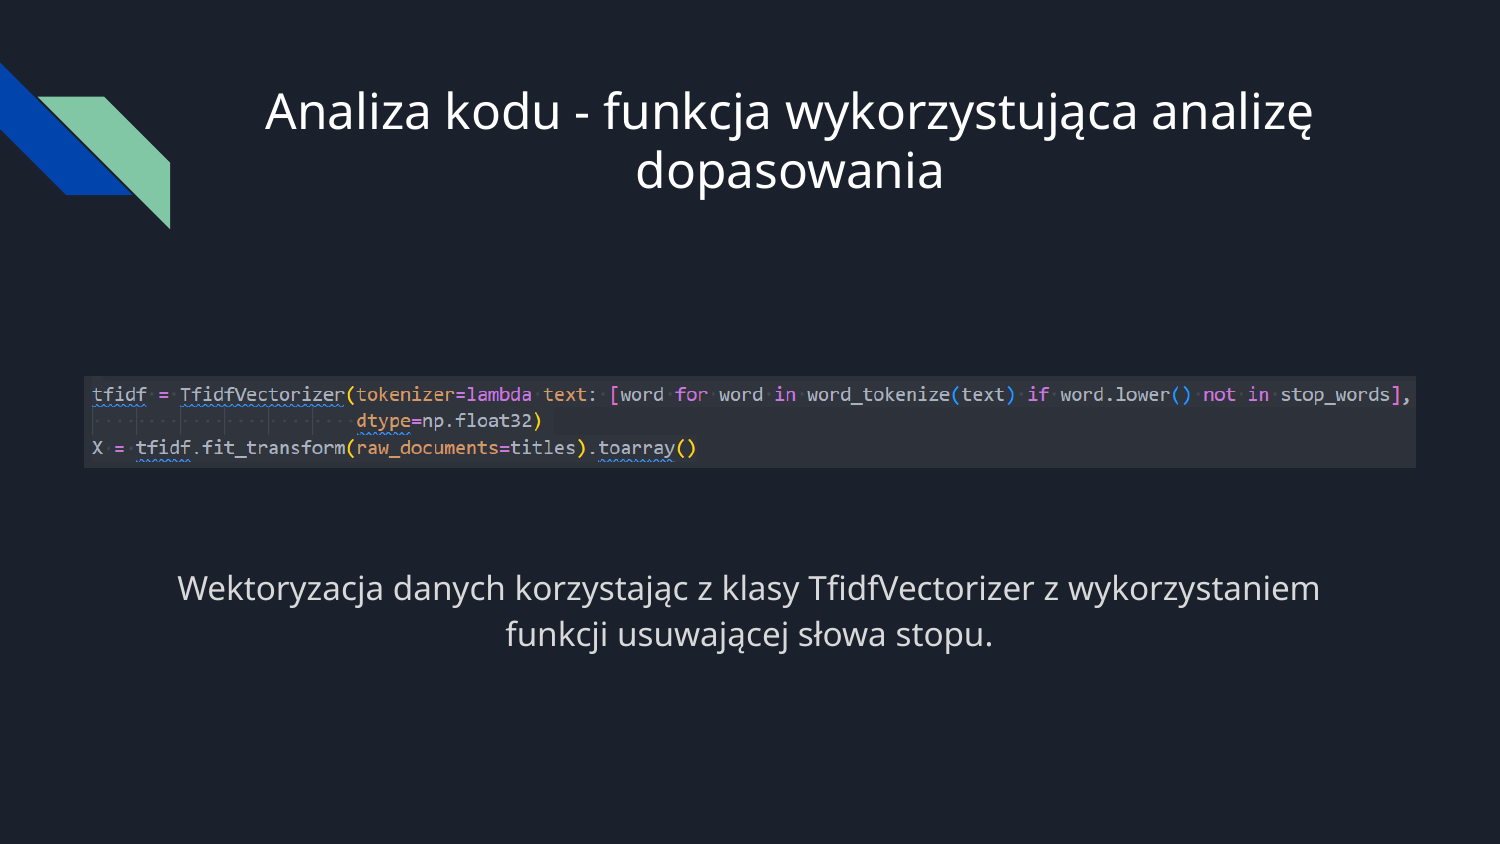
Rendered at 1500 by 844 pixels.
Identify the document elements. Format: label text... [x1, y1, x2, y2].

title Analiza kodu - funkcja wykorzystująca analizę dopasowania [212, 64, 1368, 215]
picture [84, 376, 1416, 468]
list Wektoryzacja danych korzystając z klasy TfidfVectorizer z wykorzystaniem funkcji usuwającej słowa stopu. [110, 546, 1390, 697]
